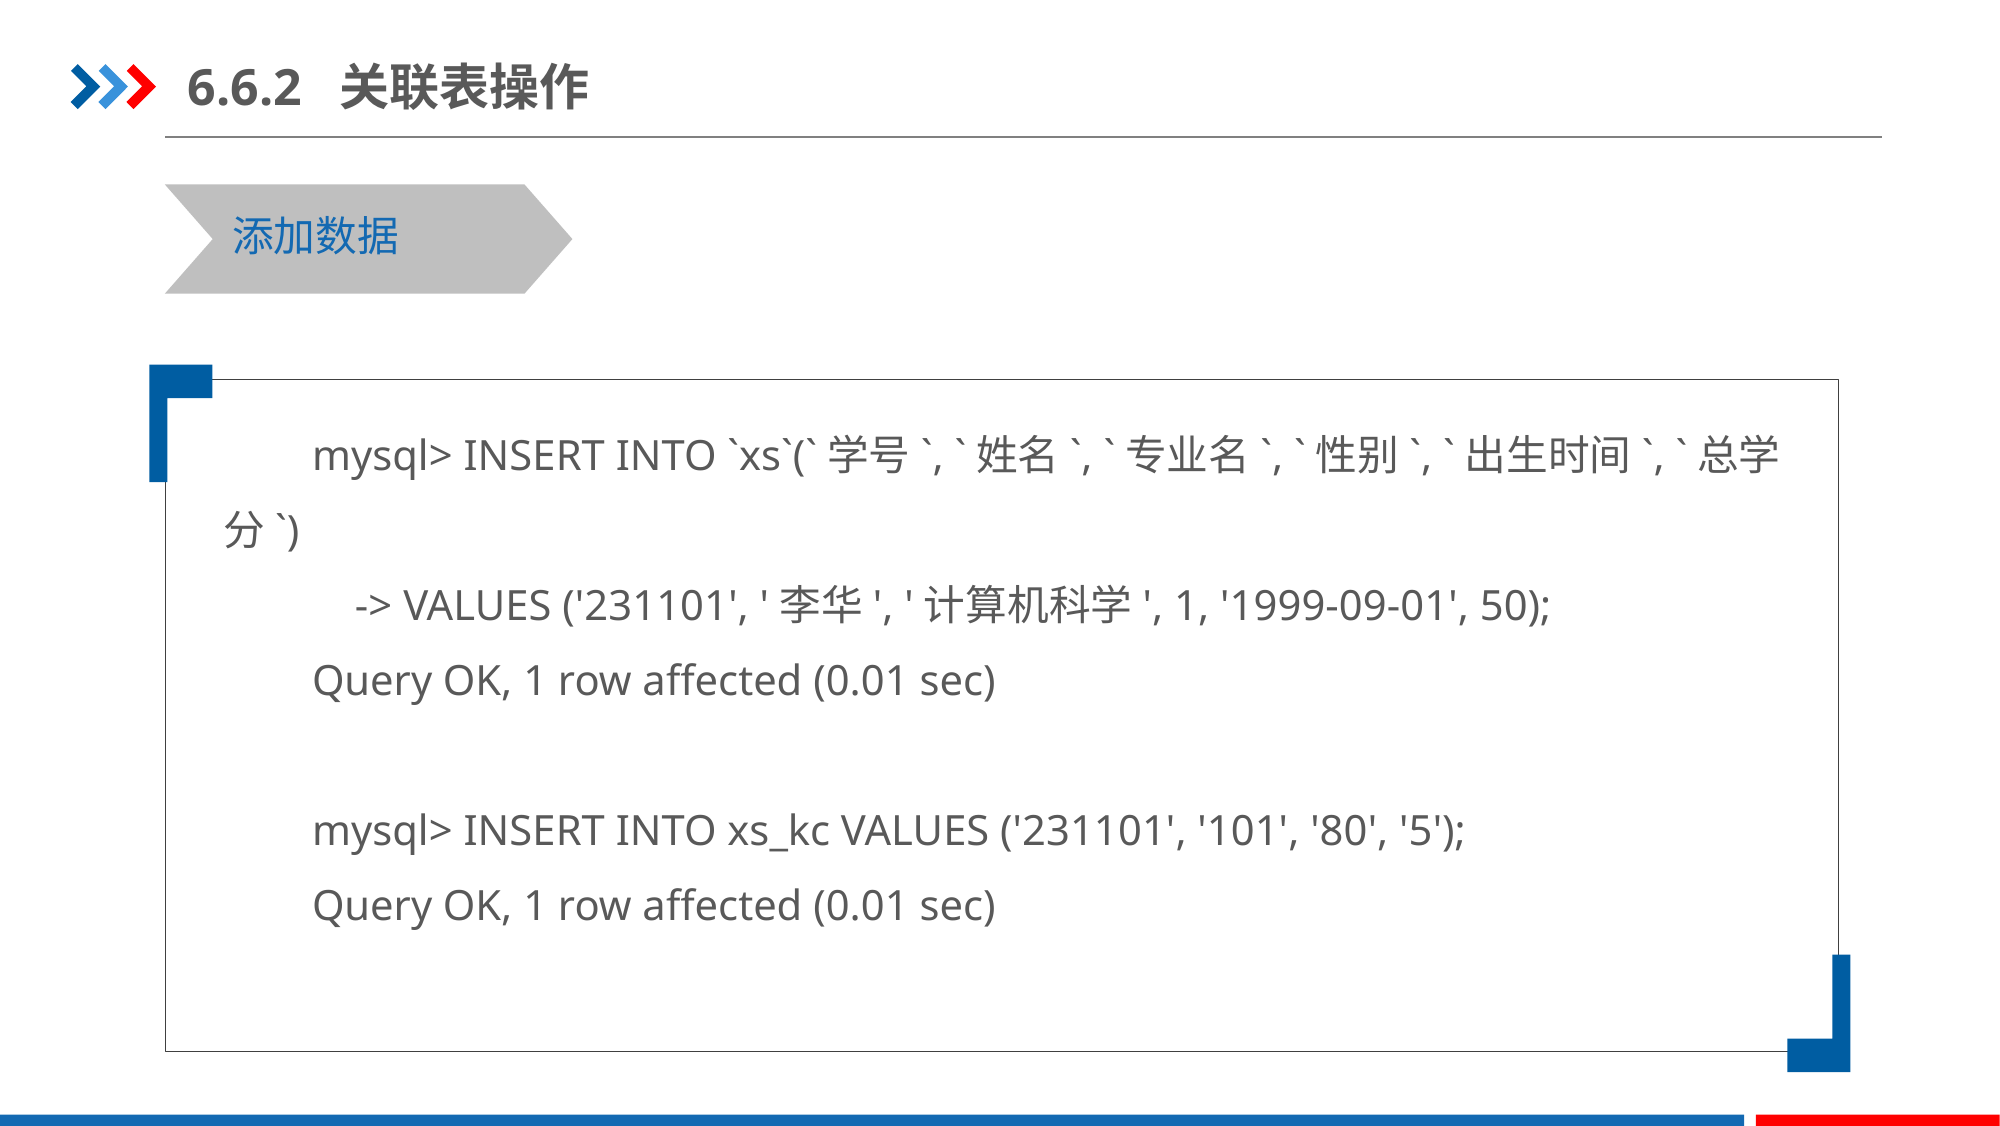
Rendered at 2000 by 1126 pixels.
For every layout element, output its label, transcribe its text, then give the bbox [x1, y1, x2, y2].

text_box [147, 363, 215, 484]
text_box 6.6.2 关联表操作 [187, 43, 827, 127]
text_box [163, 378, 1841, 1053]
text_box [164, 184, 573, 294]
text_box [1785, 953, 1852, 1074]
text_box 添加数据 [217, 202, 414, 267]
